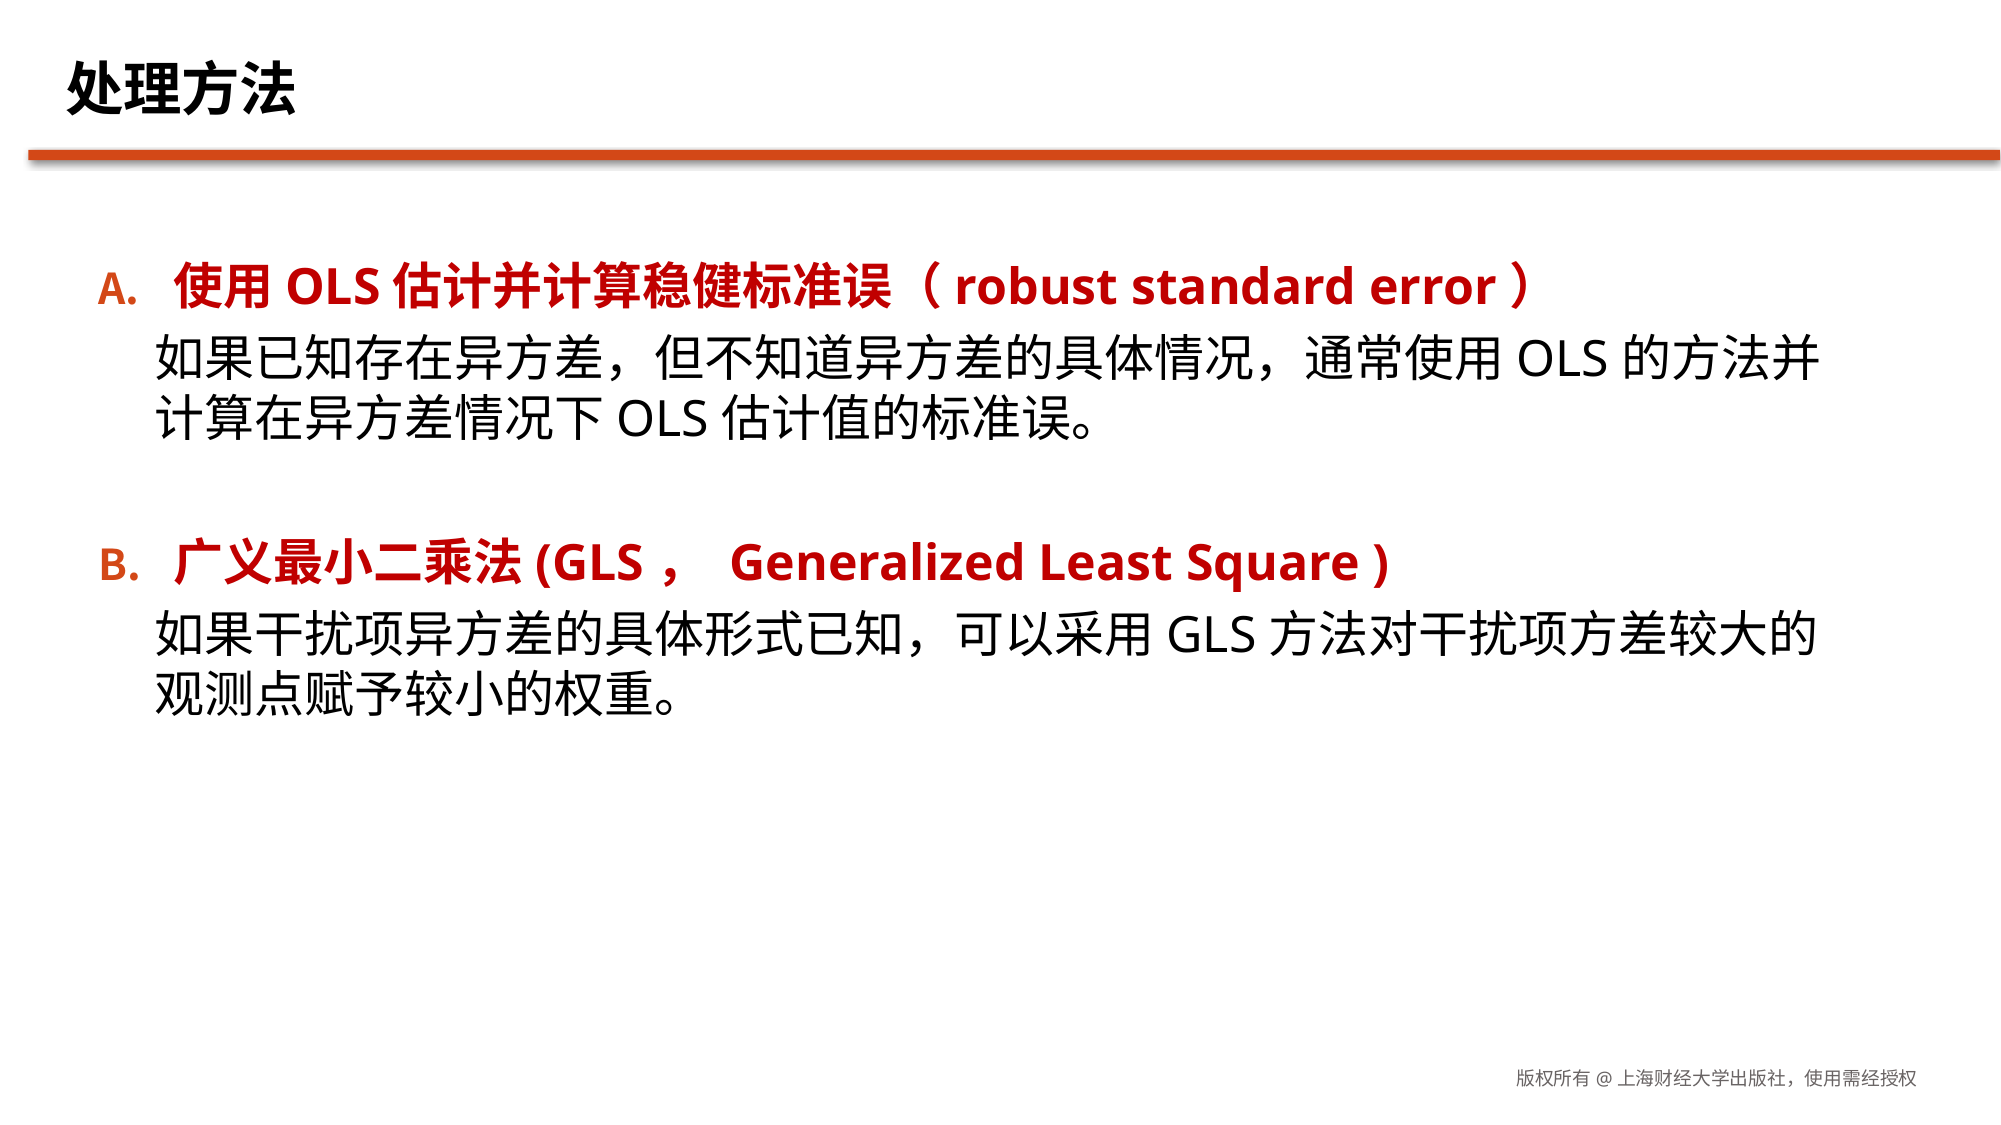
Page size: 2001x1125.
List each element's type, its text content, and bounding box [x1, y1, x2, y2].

title 处理方法 [50, 50, 1825, 138]
list 使用OLS估计并计算稳健标准误（robust standard error） 如果已知存在异方差，但不知道异方差的具体情况，通常使用OLS的方法并计算在异方差情况下OLS估计值的标准误。 广义最小二乘法(GLS， Generalized Least Square ) 如果干扰项异方差的具体形式已知，可以采用GLS方法对干扰项方差较大的观测点赋予较小的权重。 [83, 174, 1867, 1032]
footer 版权所有@上海财经大学出版社，使用需经授权 [1483, 1046, 1950, 1109]
